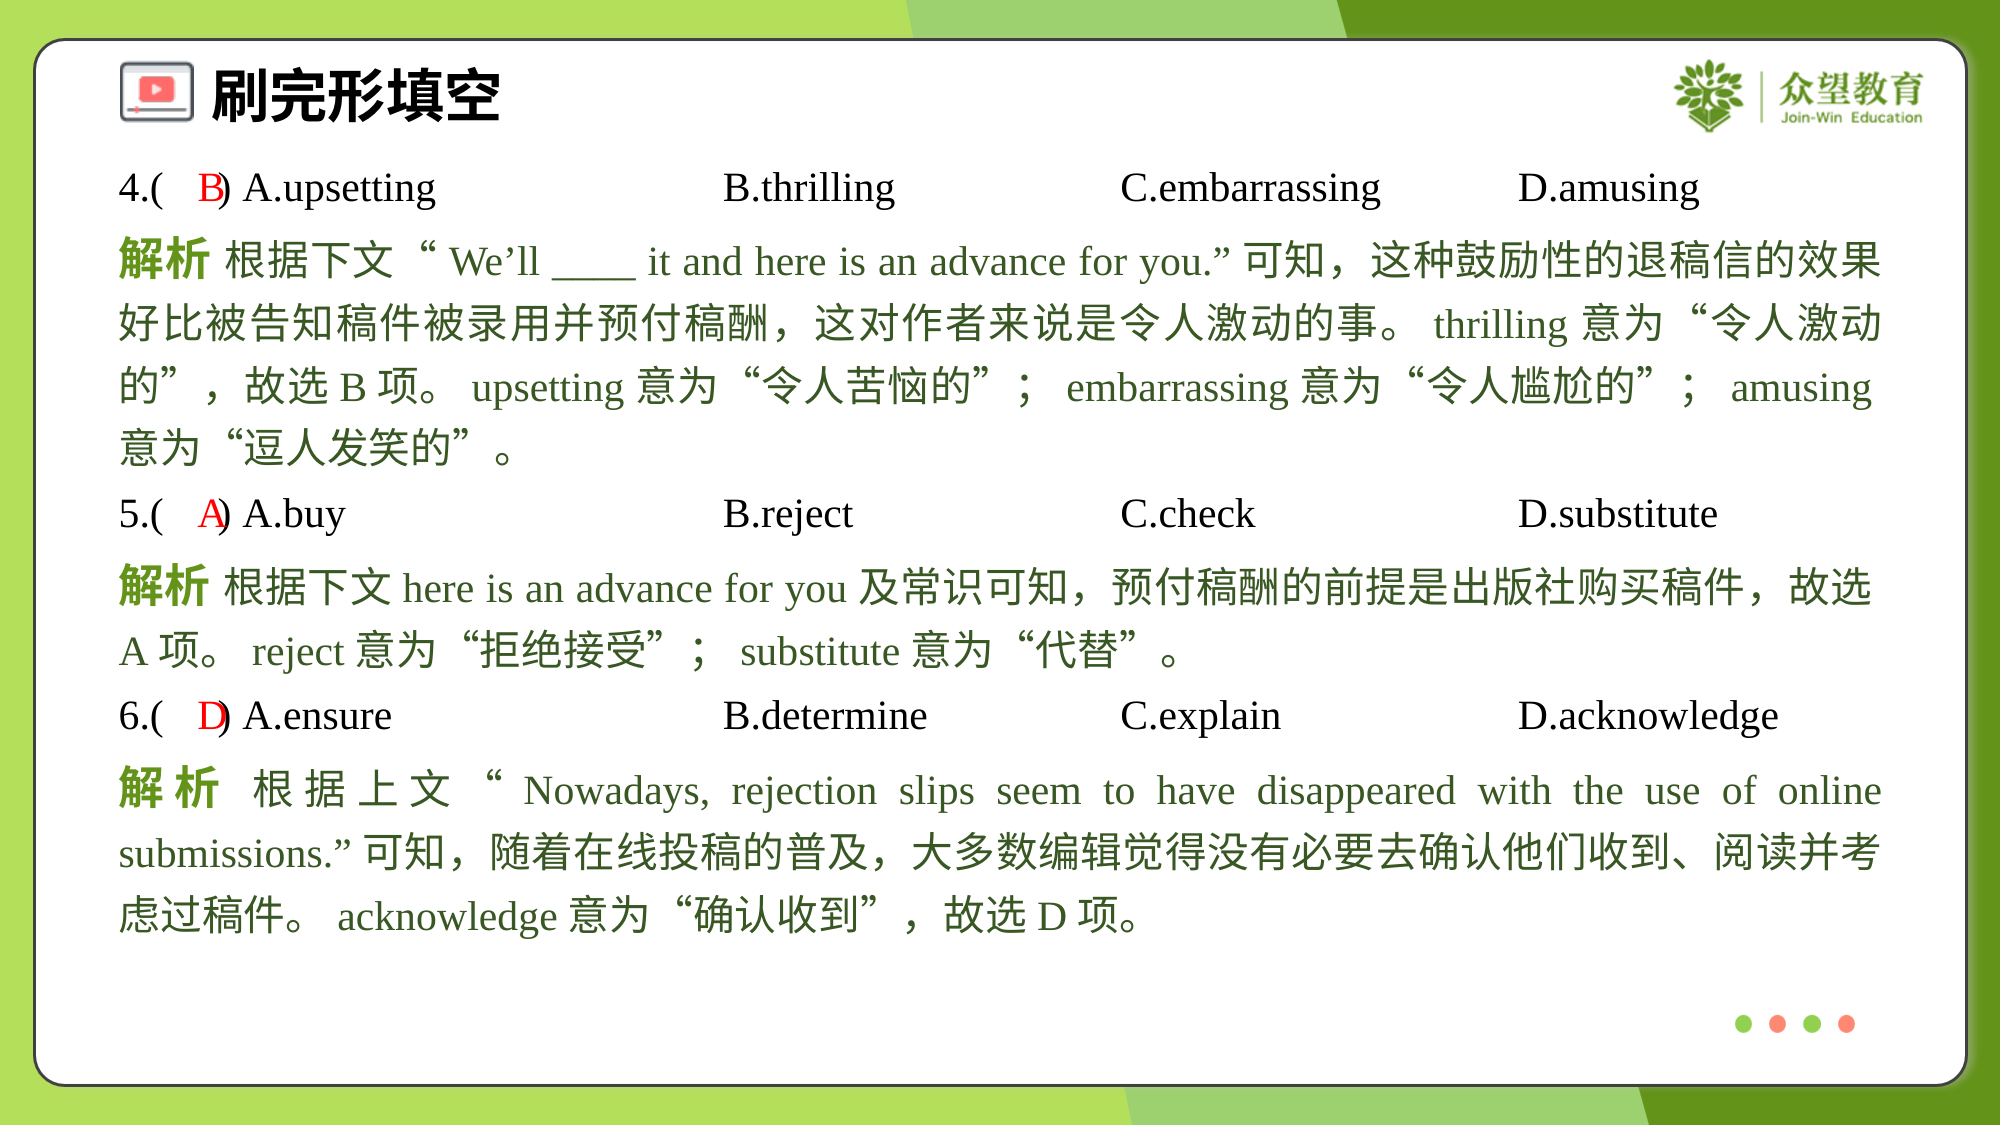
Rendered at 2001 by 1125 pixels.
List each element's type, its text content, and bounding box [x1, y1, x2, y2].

text_box 解析 根据下文here is an advance for you及常识可知，预付稿酬的前提是出版社购买稿件，故选A项。reject意为“拒绝接受”；substitute意为“代替”。 [118, 542, 1883, 670]
text_box 4.( ) A.upsetting B.thrilling C.embarrassing D.amusing [231, 146, 1883, 204]
text_box 解析 根据下文“We’ll ____ it and here is an advance for you.”可知，这种鼓励性的退稿信的效果好比被告知稿件被录用并预付稿酬，这对作者来说是令人激动的事。thrilling意为“令人激动的”，故选B项。upsetting意为“令人苦恼的”；embarrassing意为“令人尴尬的”；amusing意为“逗人发笑的”。 [118, 215, 1883, 468]
picture [0, 0, 2000, 1125]
text_box B [192, 146, 231, 205]
text_box 5.( ) A.buy B.reject C.check D.substitute [233, 473, 1883, 531]
text_box 解析 根据上文“Nowadays, rejection slips seem to have disappeared with the use of online submissions.”可知，随着在线投稿的普及，大多数编辑觉得没有必要去确认他们收到、阅读并考虑过稿件。acknowledge意为“确认收到”，故选D项。 [118, 744, 1883, 934]
text_box D [192, 675, 233, 733]
text_box 6.( ) A.ensure B.determine C.explain D.acknowledge [233, 675, 1883, 733]
text_box 6.( ) A.ensure B.determine C.explain D.acknowledge [118, 675, 192, 733]
text_box A [192, 473, 233, 531]
text_box 5.( ) A.buy B.reject C.check D.substitute [118, 473, 192, 531]
text_box 4.( ) A.upsetting B.thrilling C.embarrassing D.amusing [118, 146, 192, 204]
